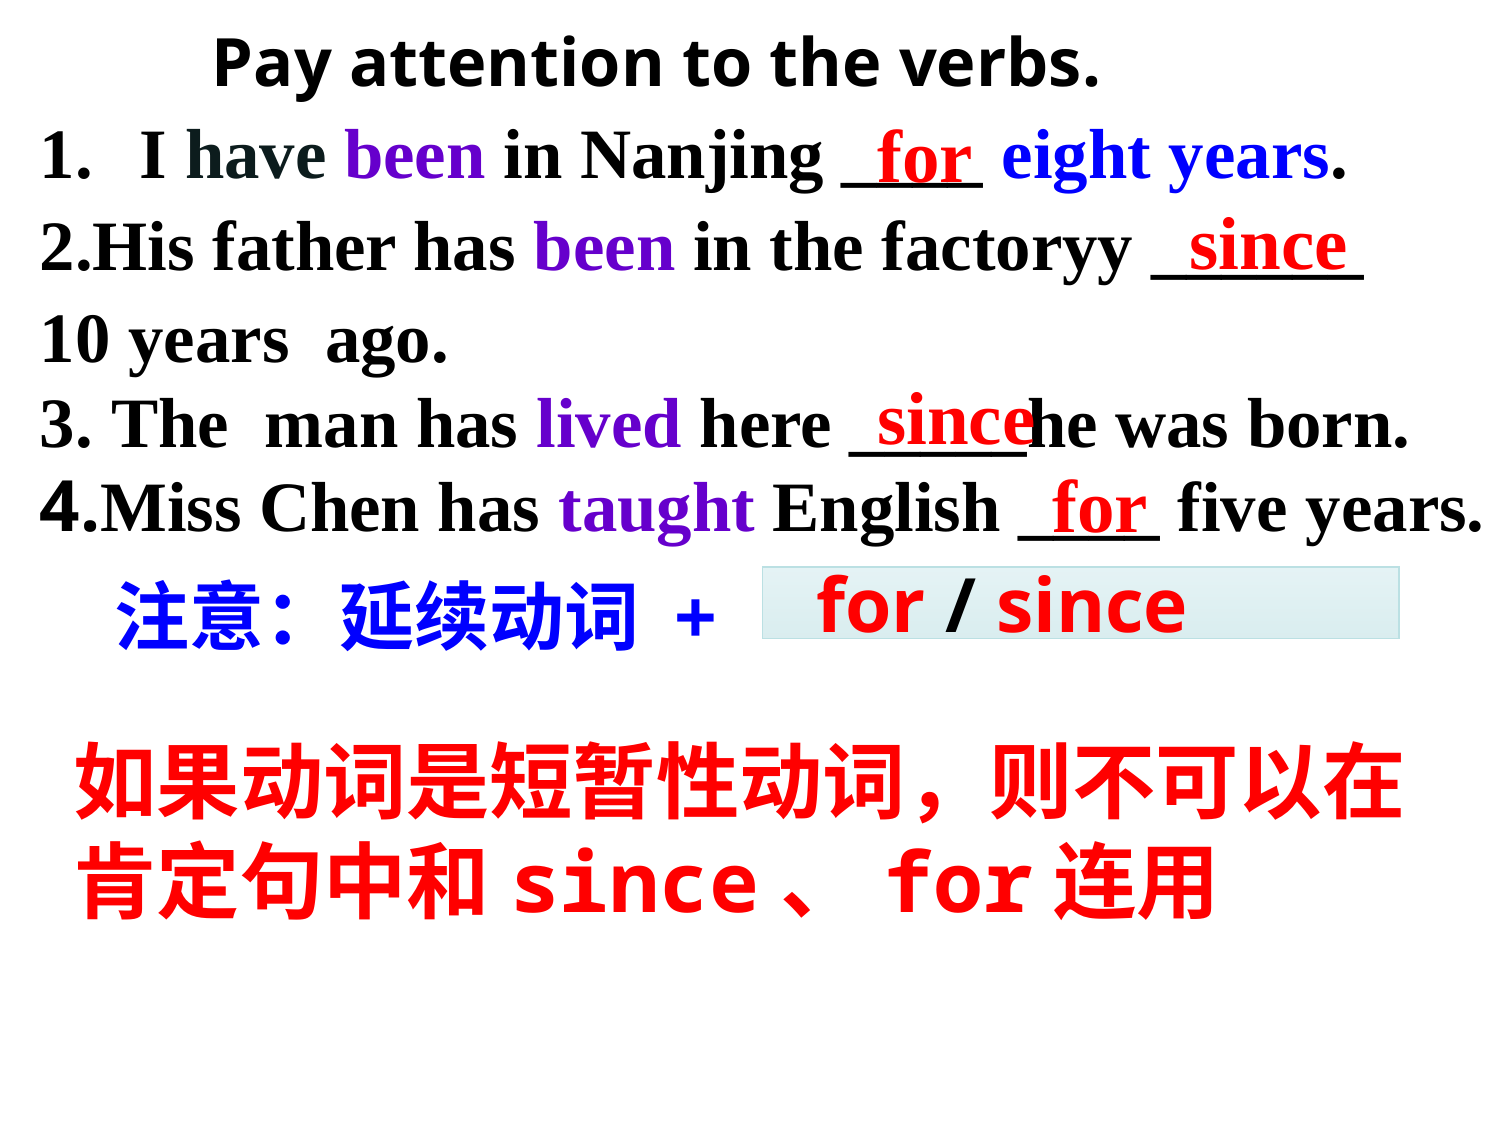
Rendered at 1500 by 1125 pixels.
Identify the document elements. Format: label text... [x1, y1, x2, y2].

text_box since [1174, 187, 1412, 293]
text_box since [862, 362, 1099, 468]
text_box for / since [762, 566, 1400, 639]
text_box for [862, 108, 1099, 205]
text_box Pay attention to the verbs. [162, 12, 1298, 108]
text_box 注意：延续动词 + [100, 562, 786, 668]
text_box 如果动词是短暂性动词，则不可以在肯定句中和since、for连用 [59, 721, 1469, 937]
text_box for [1037, 449, 1191, 555]
text_box I have been in Nanjing ____ eight years. 2.His father has been in the factoryy ______ 10 years ago. 3. The man has lived here _____he was born. 4.Miss Chen has taught English ____ five years. [24, 99, 1500, 1000]
